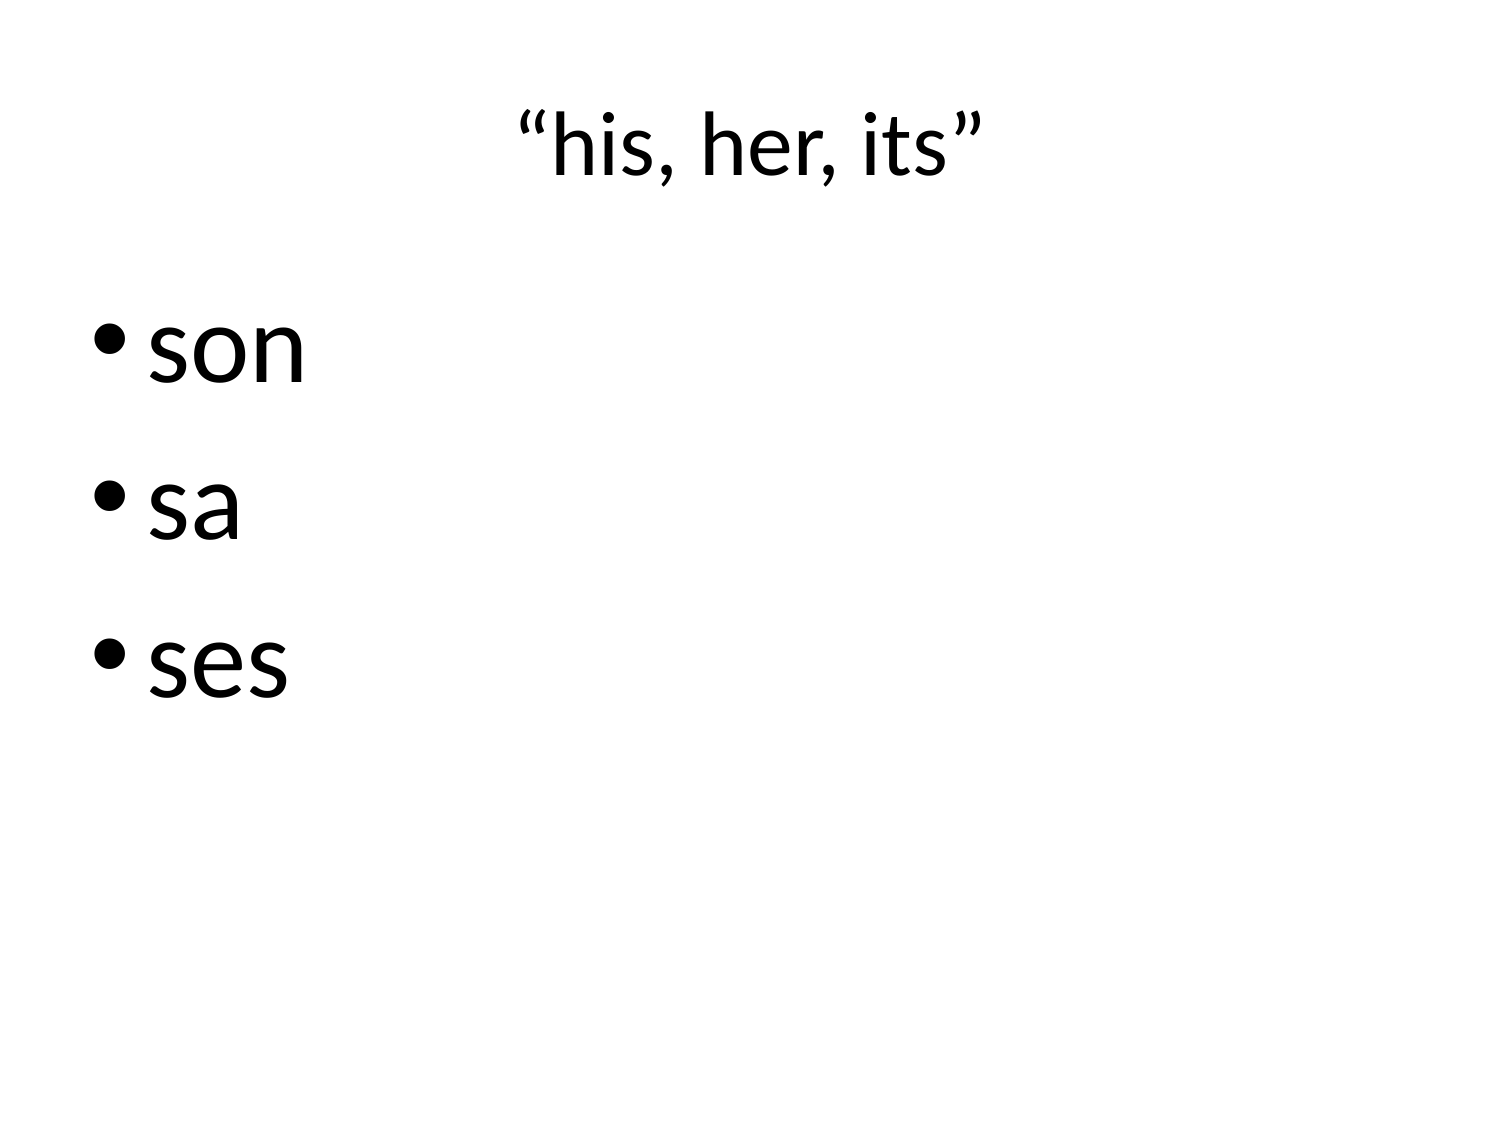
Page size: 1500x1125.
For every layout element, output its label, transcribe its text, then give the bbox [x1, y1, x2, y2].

title “his, her, its” [75, 45, 1425, 233]
list son sa ses [75, 262, 738, 1005]
